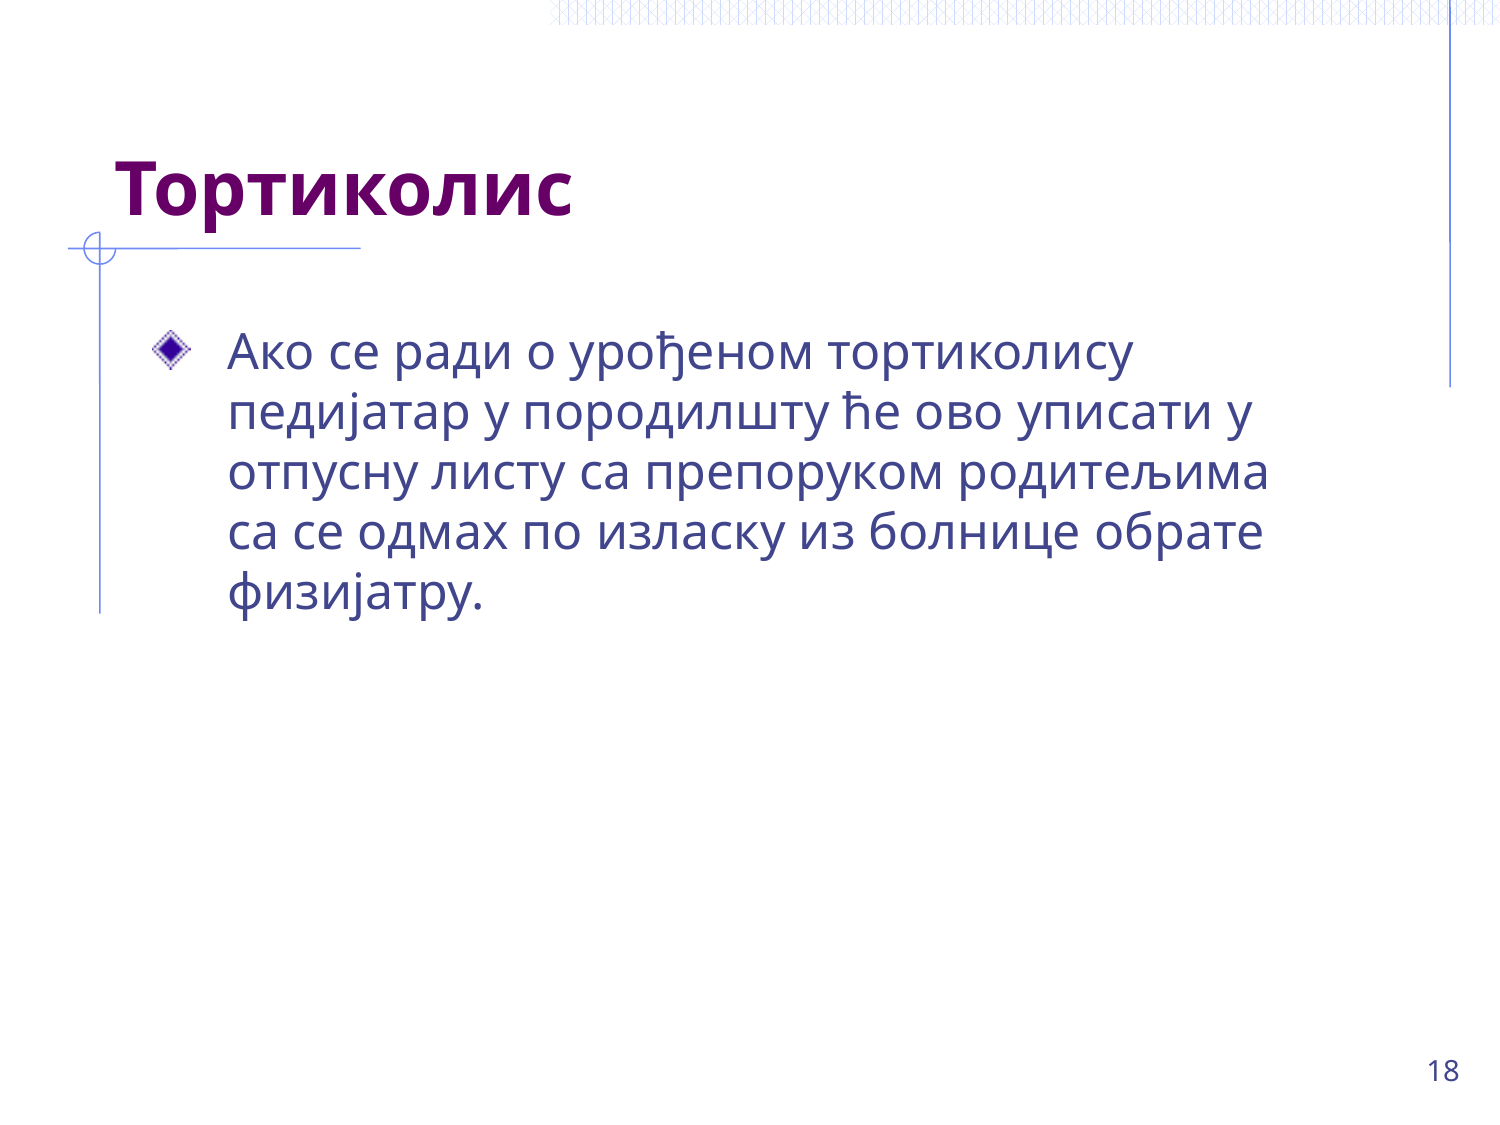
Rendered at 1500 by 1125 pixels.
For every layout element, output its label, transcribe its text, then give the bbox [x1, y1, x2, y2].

title Тортиколис [99, 49, 1376, 238]
list Ако се ради о урођеном тортиколису педијатар у породилшту ће ово уписати у отпусну листу са препоруком родитељима са се одмах по изласку из болнице обрате физијатру. [137, 312, 1301, 988]
slide_number 18 [1162, 1025, 1475, 1100]
picture [152, 330, 191, 370]
